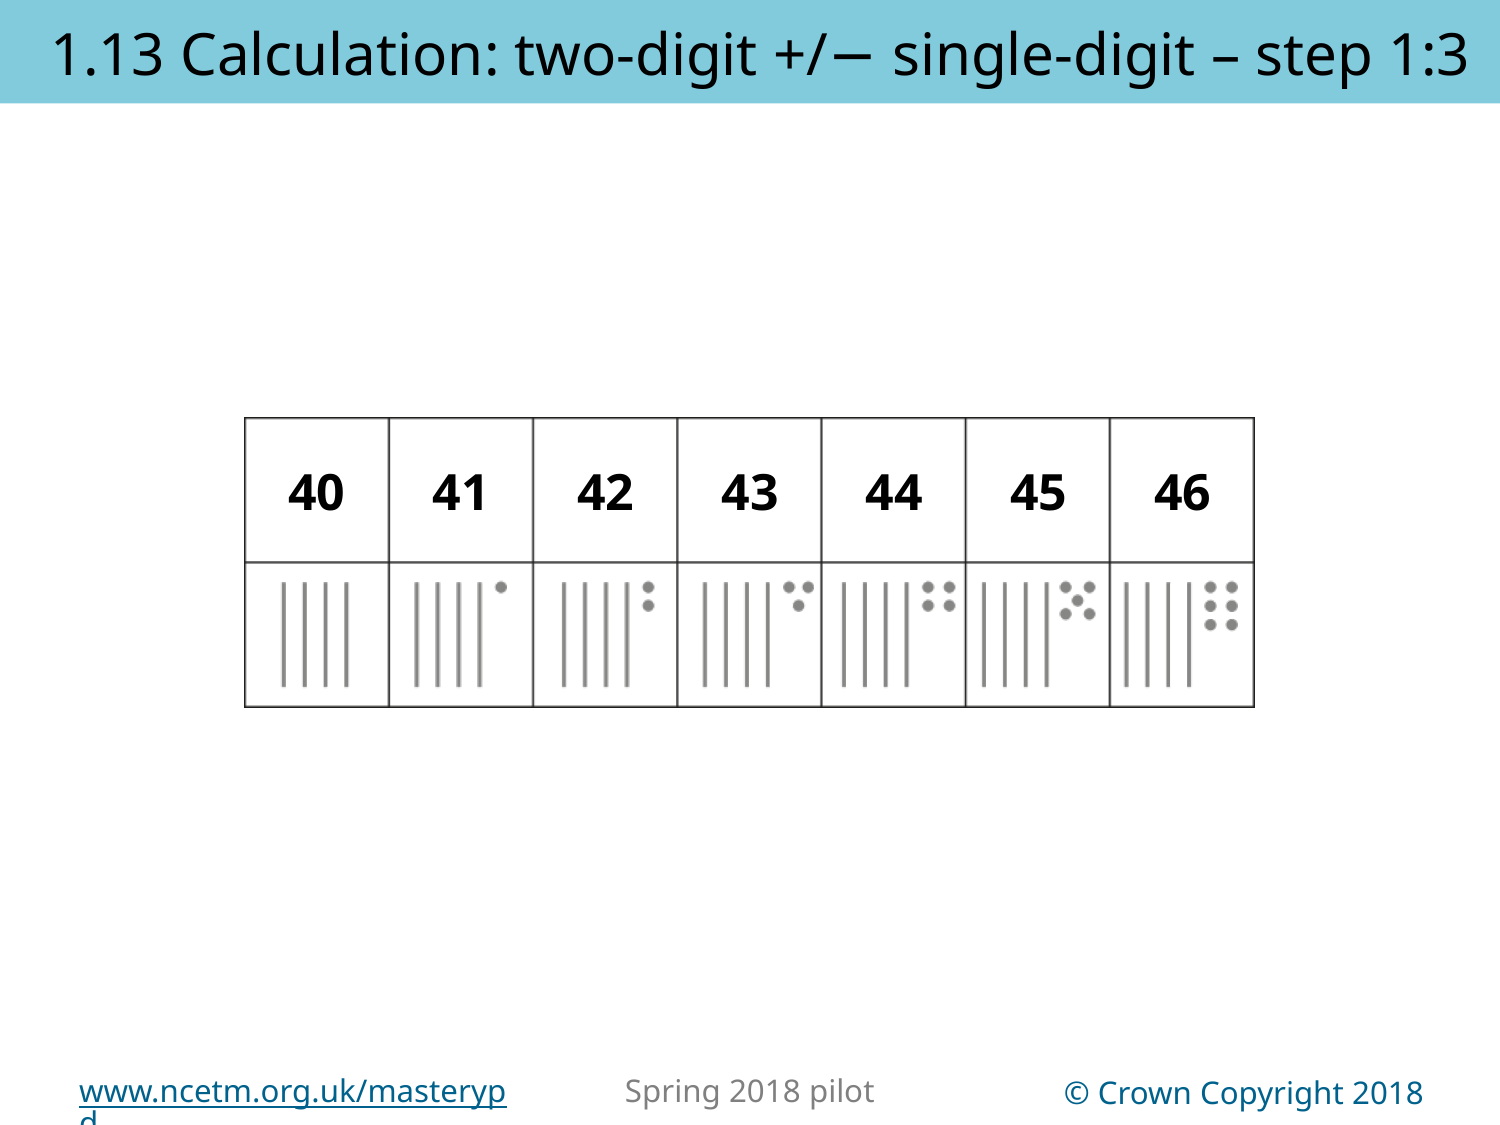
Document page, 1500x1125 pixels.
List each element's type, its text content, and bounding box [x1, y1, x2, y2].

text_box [244, 417, 1256, 708]
list 1.13 Calculation: two-digit +/− single-digit – step 1:3 [0, 0, 1500, 104]
